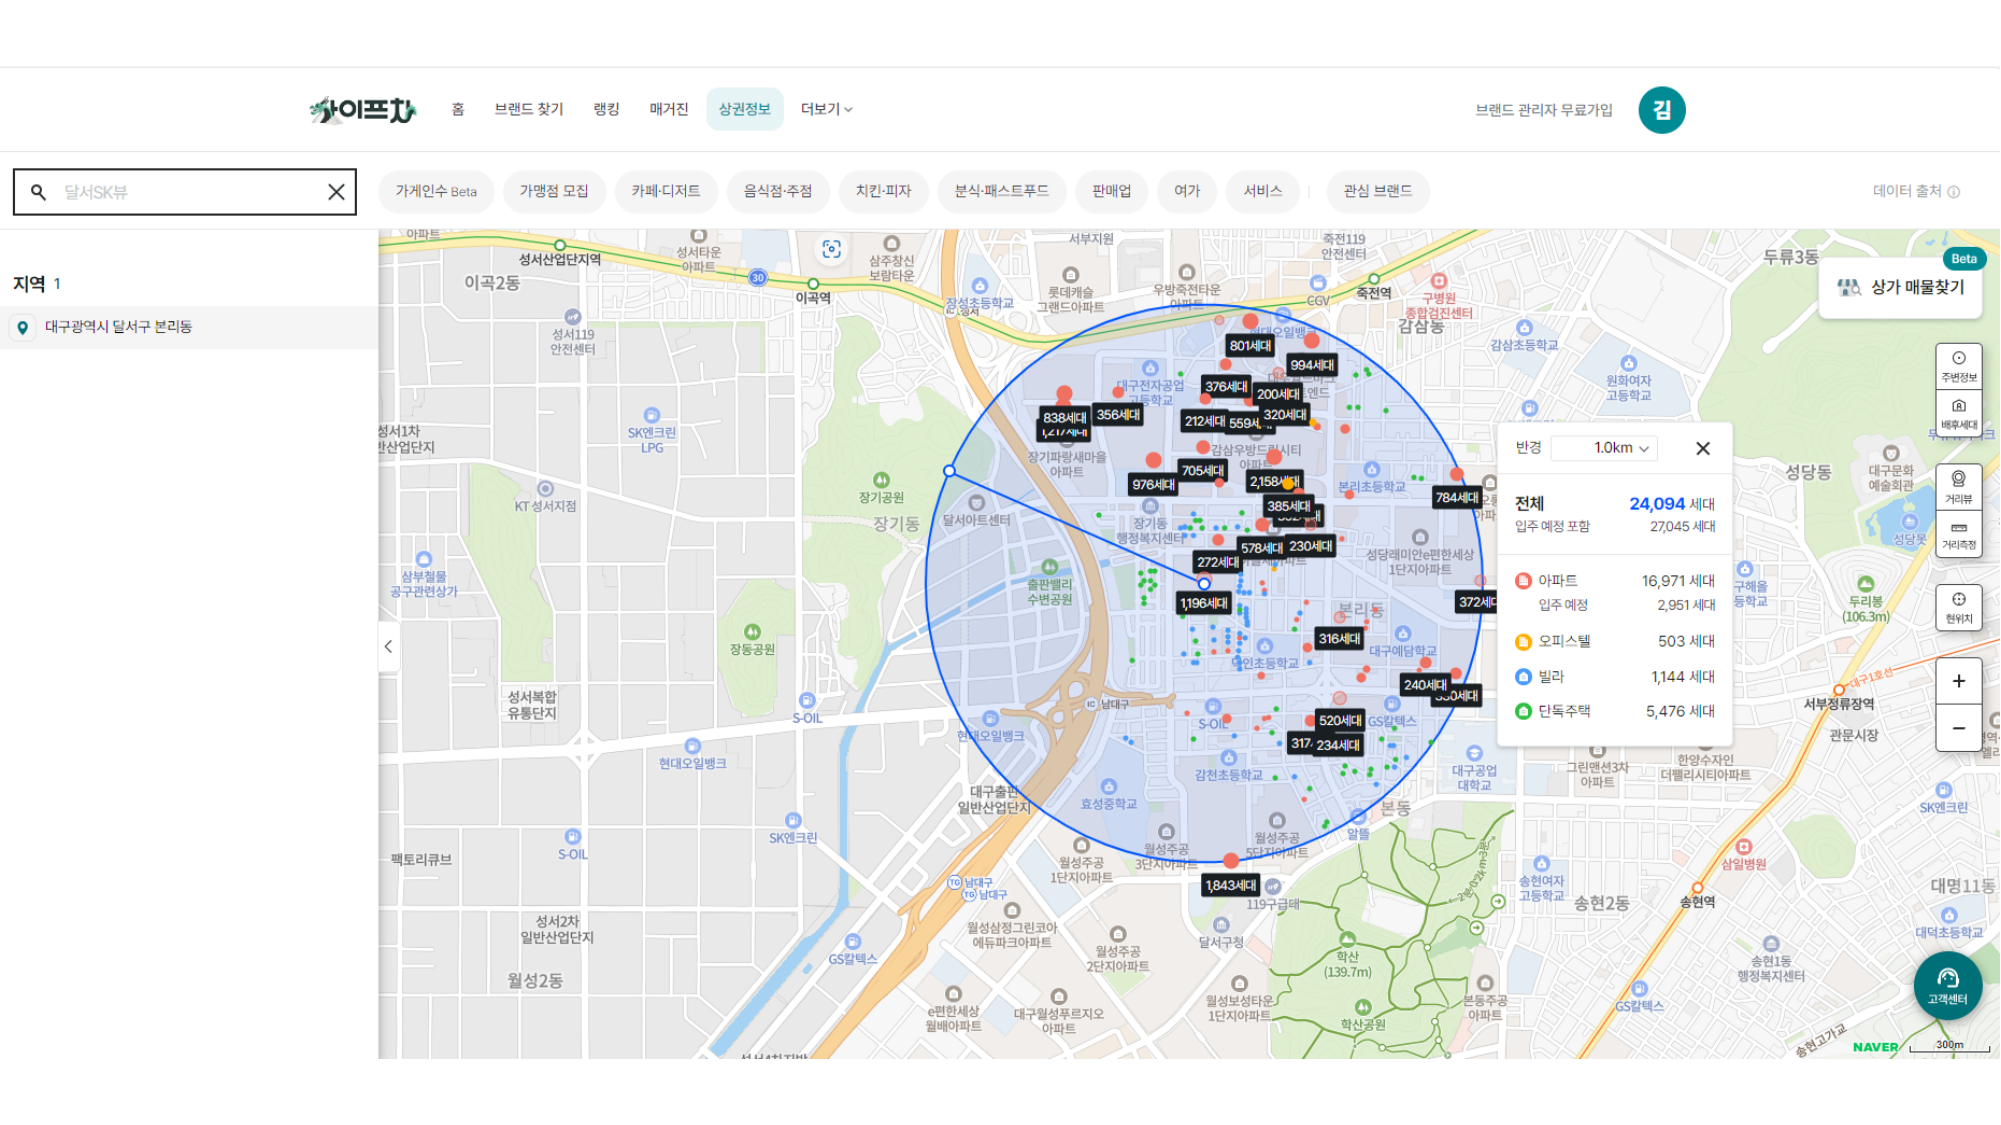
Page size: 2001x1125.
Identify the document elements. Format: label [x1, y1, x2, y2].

picture [0, 66, 2000, 1059]
